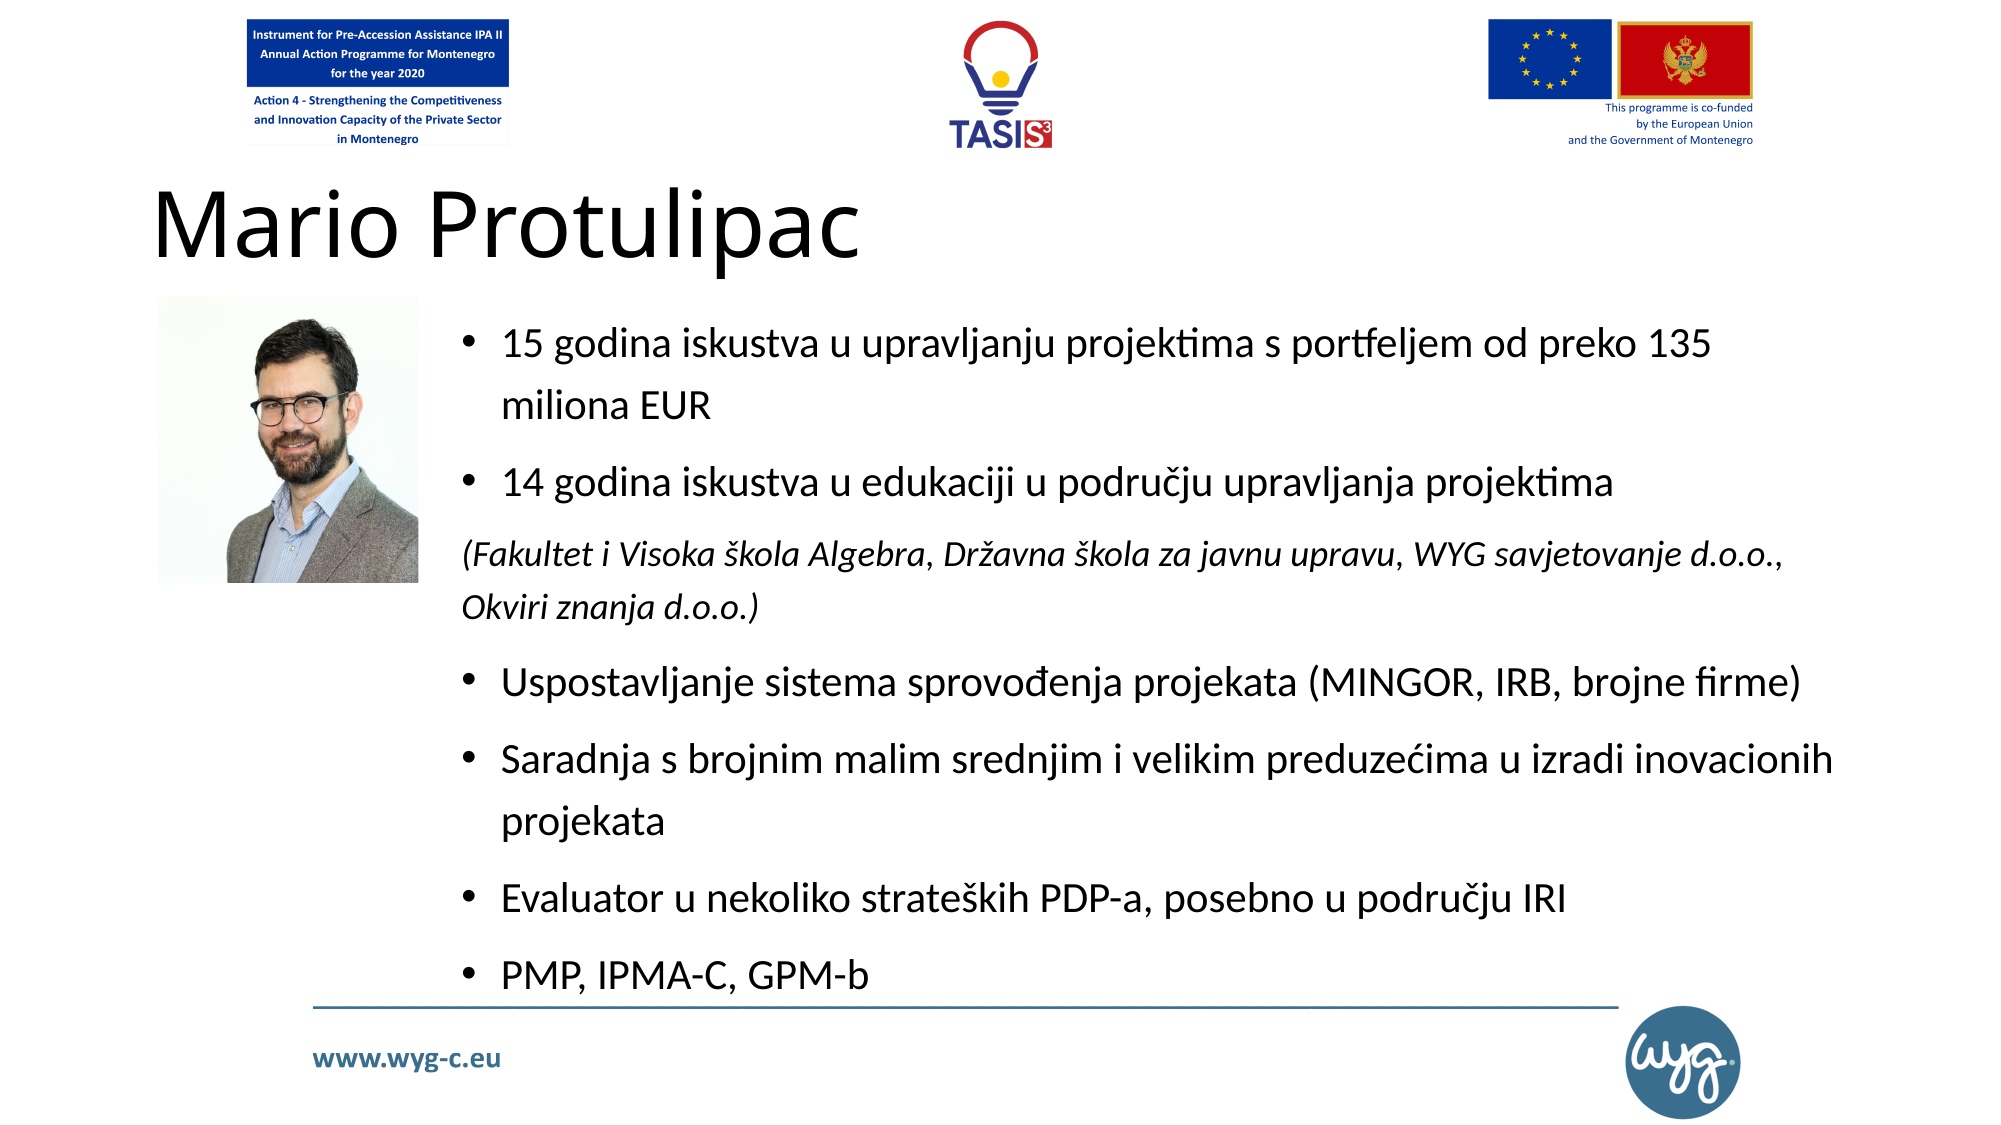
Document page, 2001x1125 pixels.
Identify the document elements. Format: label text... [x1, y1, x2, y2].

title Mario Protulipac [135, 150, 1860, 307]
list 15 godina iskustva u upravljanju projektima s portfeljem od preko 135 miliona EUR 14 godina iskustva u edukaciji u području upravljanja projektima (Fakultet i Visoka škola Algebra, Državna škola za javnu upravu, WYG savjetovanje d.o.o., Okviri znanja d.o.o.) Uspostavljanje sistema sprovođenja projekata (MINGOR, IRB, brojne firme) Saradnja s brojnim malim srednjim i velikim preduzećima u izradi inovacionih projekata Evaluator u nekoliko strateških PDP-a, posebno u području IRI PMP, IPMA-C, GPM-b [446, 296, 1860, 1013]
picture [246, 19, 1753, 149]
picture [157, 296, 419, 583]
picture [312, 1000, 1743, 1125]
